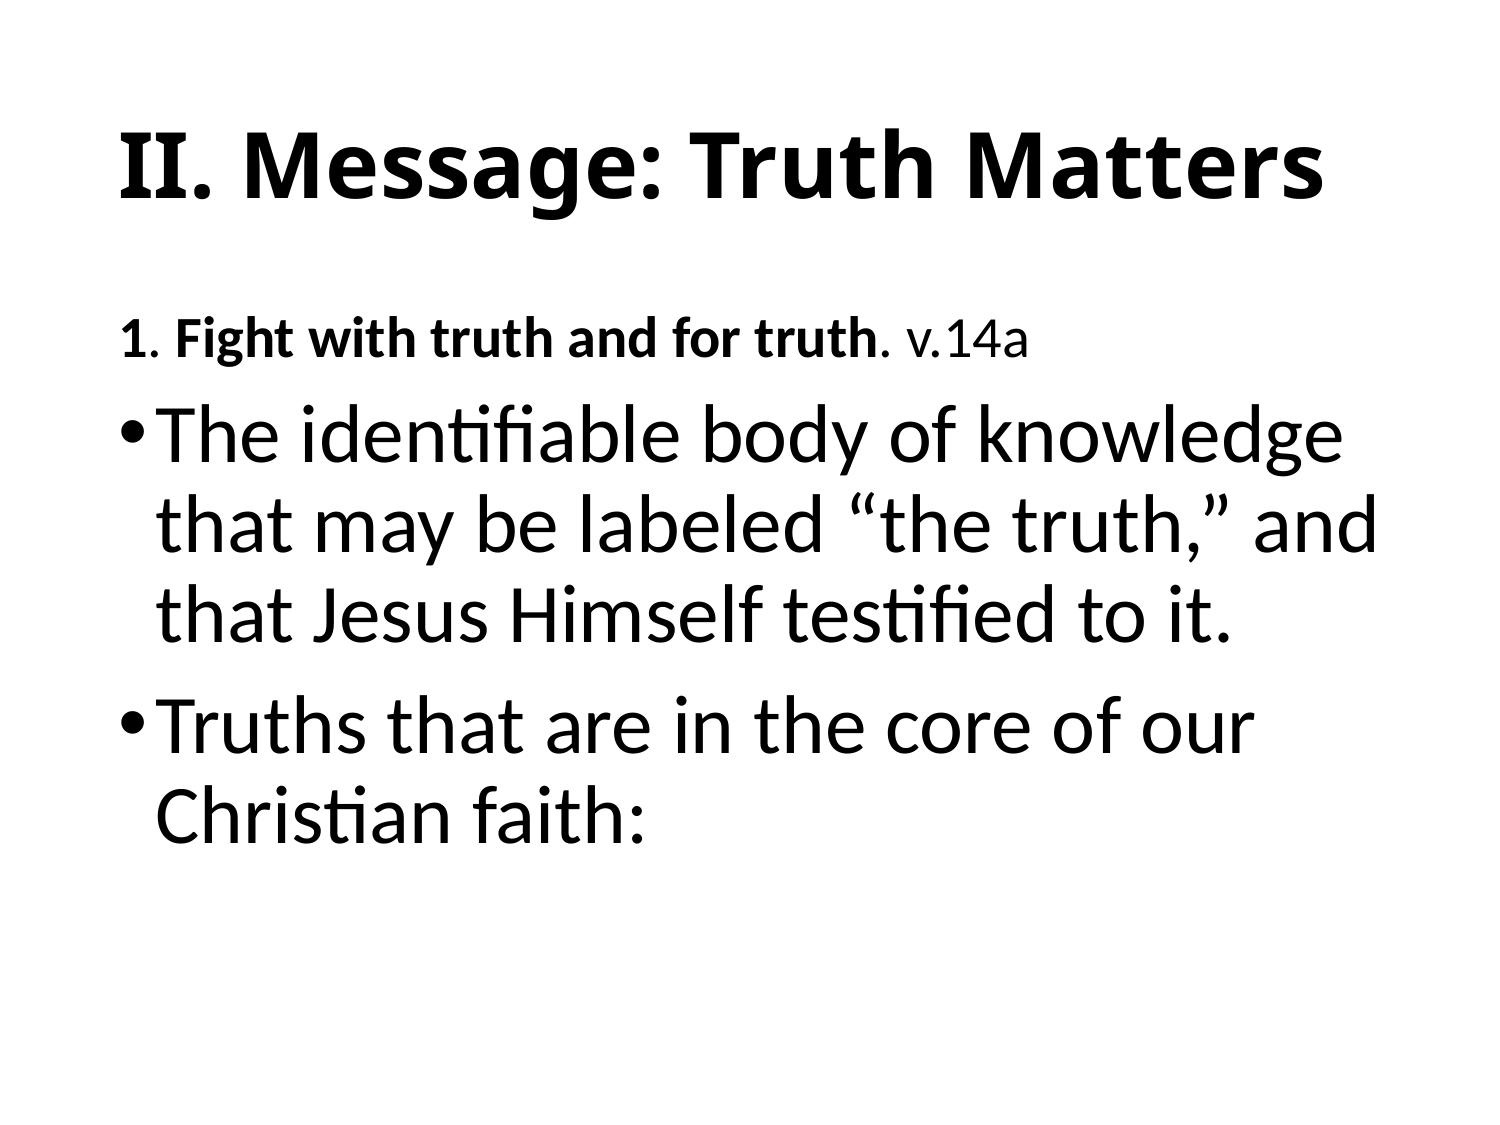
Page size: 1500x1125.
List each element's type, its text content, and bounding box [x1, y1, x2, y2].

title II. Message: Truth Matters [103, 59, 1397, 278]
list 1. Fight with truth and for truth. v.14a The identifiable body of knowledge that may be labeled “the truth,” and that Jesus Himself testified to it. Truths that are in the core of our Christian faith: [103, 299, 1397, 1014]
